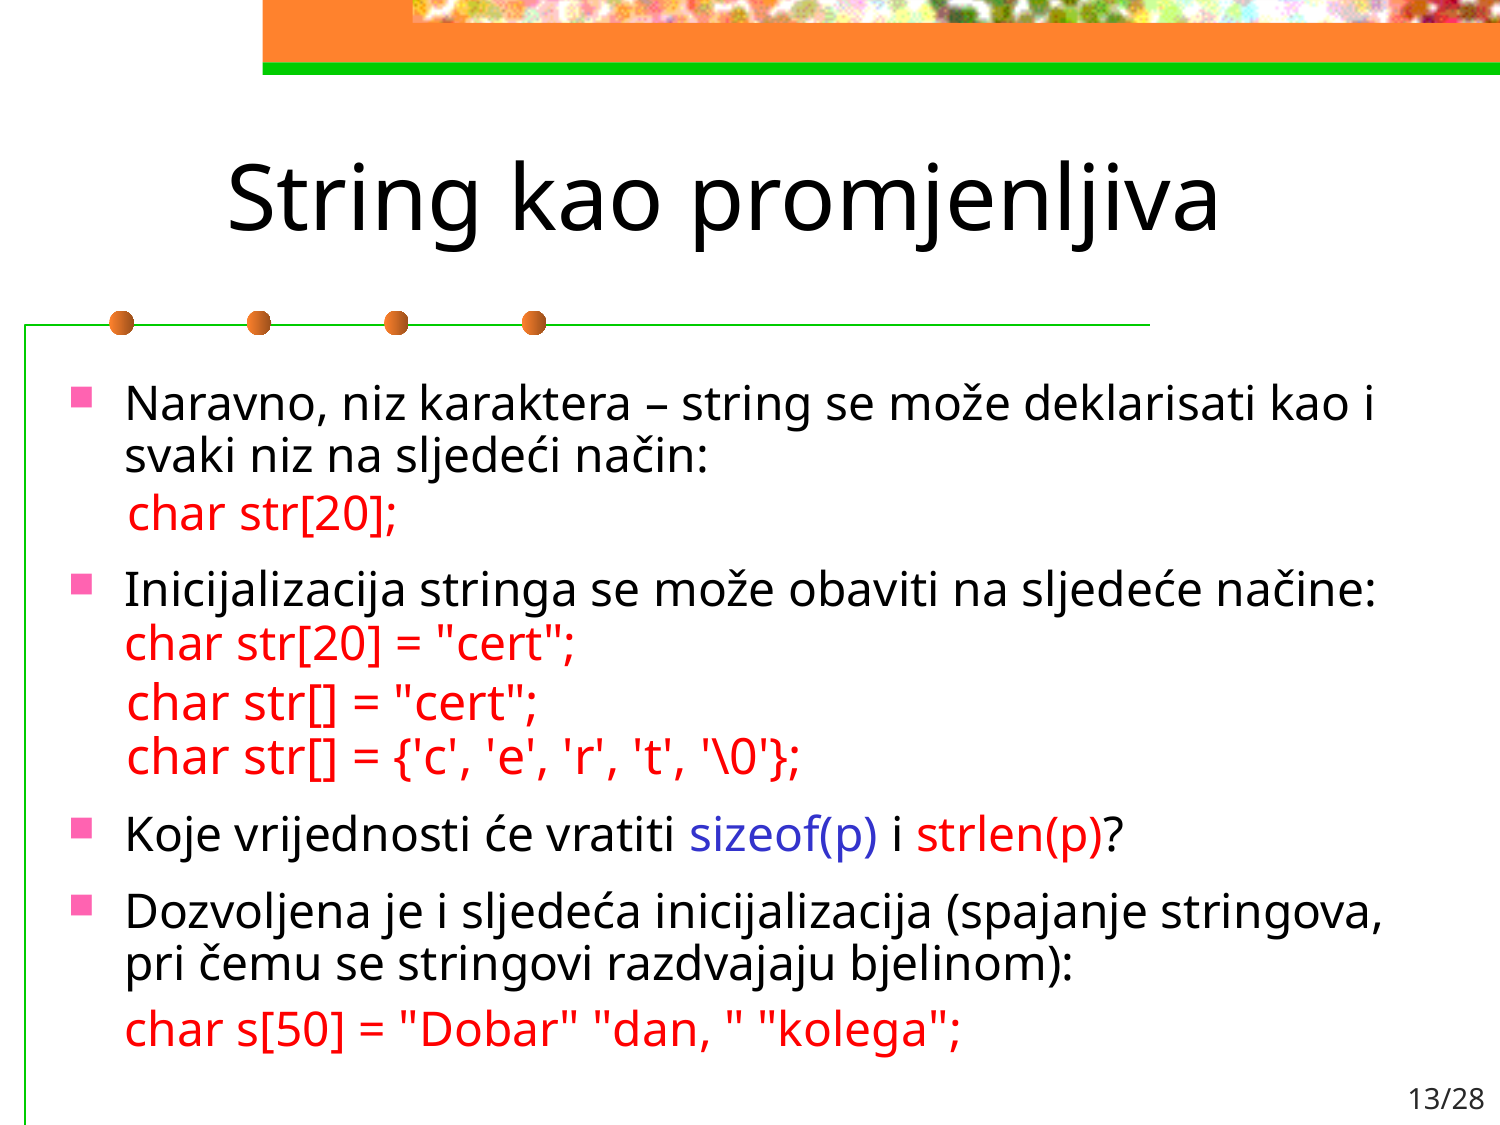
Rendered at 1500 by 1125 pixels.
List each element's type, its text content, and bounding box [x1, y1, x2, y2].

text_box 13/28 [1374, 1072, 1500, 1123]
title String kao promjenljiva [87, 99, 1363, 288]
picture [412, 0, 1500, 23]
list Naravno, niz karaktera – string se može deklarisati kao i svaki niz na sljedeći način: char str[20]; Inicijalizacija stringa se može obaviti na sljedeće načine: char str[20] = "cert"; char str[] = "cert"; char str[] = {'c', 'e', 'r', 't', '\0'}; Koje vrijednosti će vratiti sizeof(p) i strlen(p)? Dozvoljena je i sljedeća inicijalizacija (spajanje stringova, pri čemu se stringovi razdvajaju bjelinom): char s[50] = "Dobar" "dan, " "kolega"; [53, 371, 1459, 1071]
